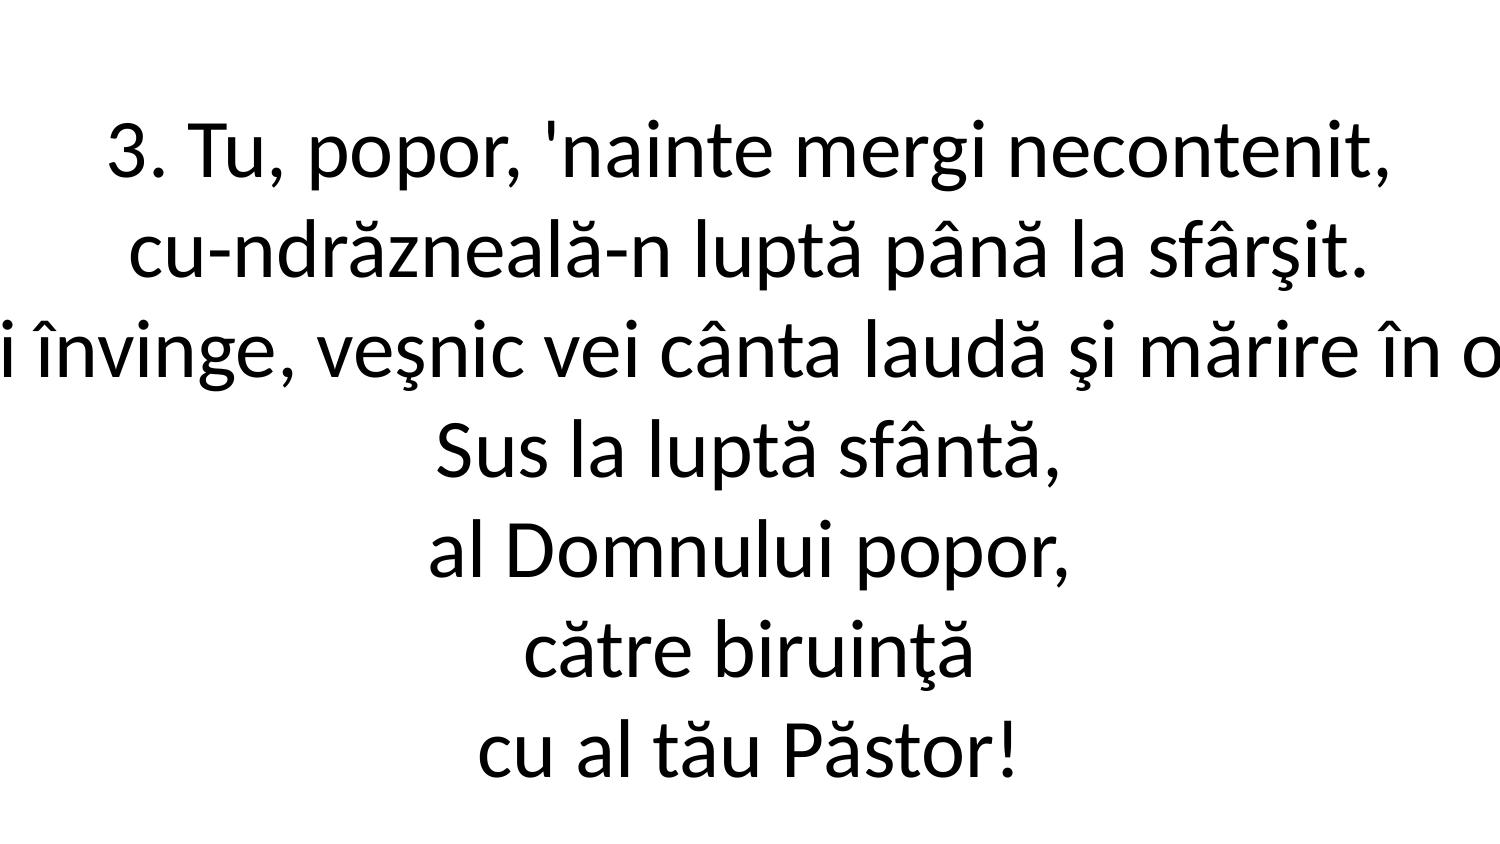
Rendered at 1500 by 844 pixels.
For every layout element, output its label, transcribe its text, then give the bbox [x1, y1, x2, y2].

text_box 3. Tu, popor, 'nainte mergi necontenit, cu-ndrăzneală-n luptă până la sfârşit. Iar când vei învinge, veşnic vei cânta laudă şi mărire în onoarea Sa! Sus la luptă sfântă, al Domnului popor, către biruinţă cu al tău Păstor! [0, 42, 1500, 802]
